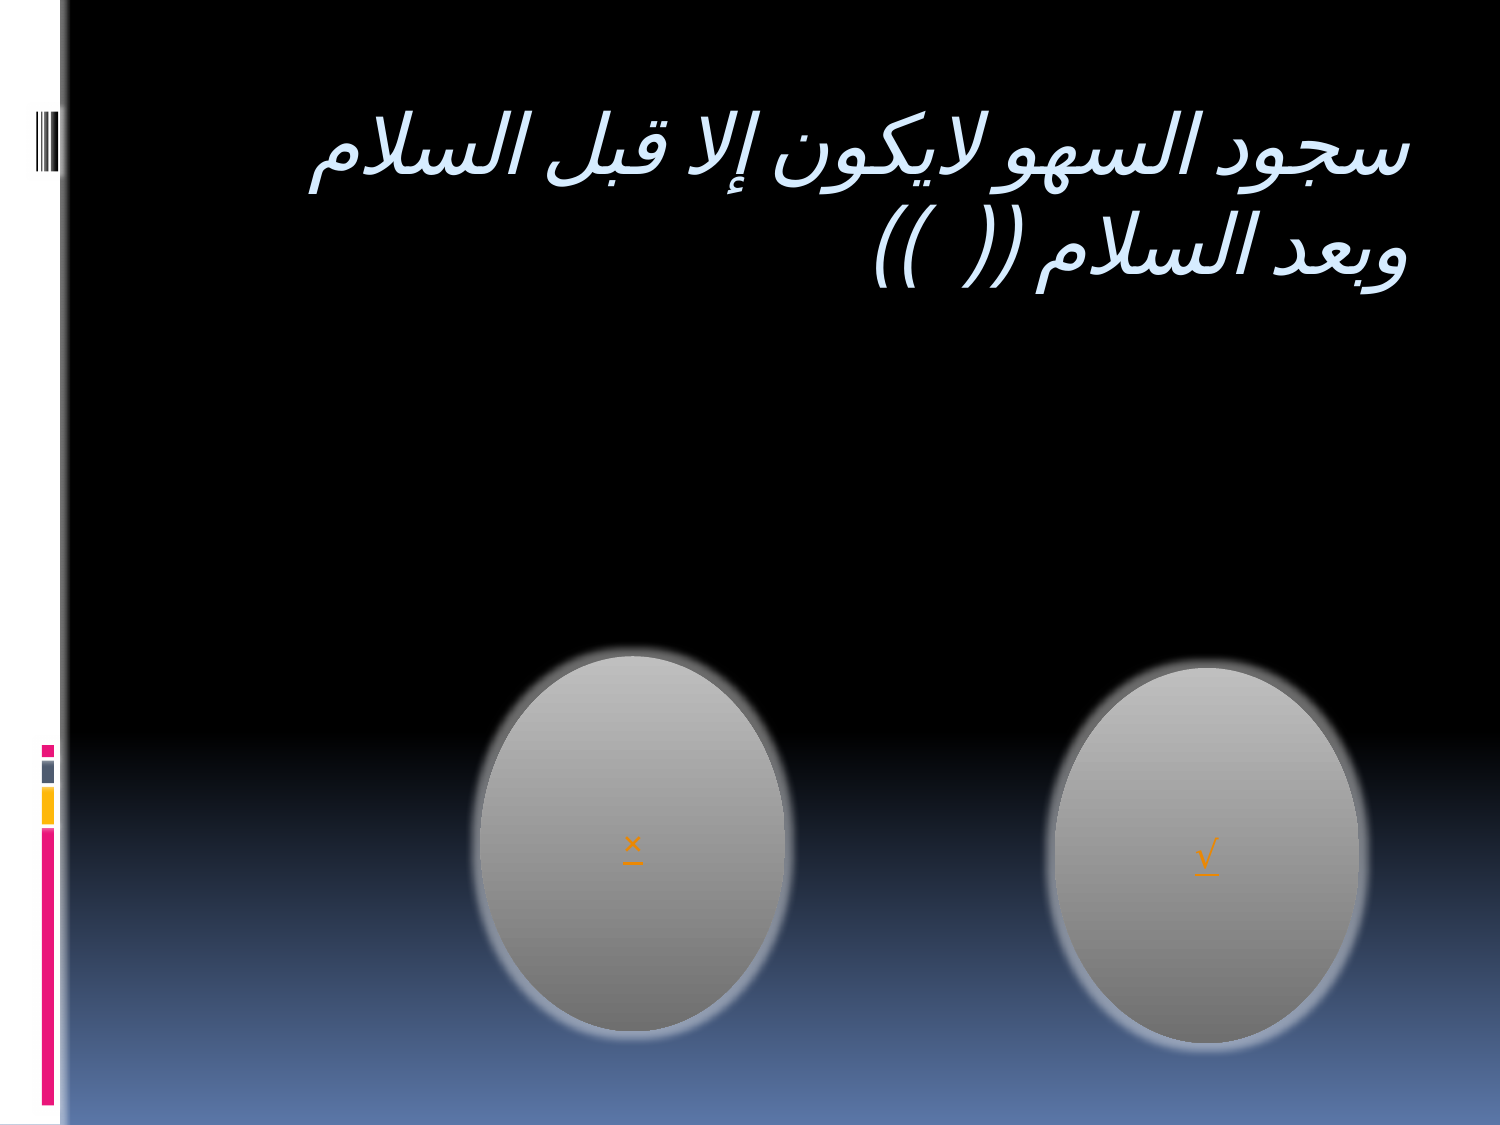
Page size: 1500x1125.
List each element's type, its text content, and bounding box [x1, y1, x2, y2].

text_box × [480, 656, 786, 1032]
text_box √ [1054, 667, 1360, 1043]
title سجود السهو لايكون إلا قبل السلام وبعد السلام (( )) [150, 83, 1425, 234]
